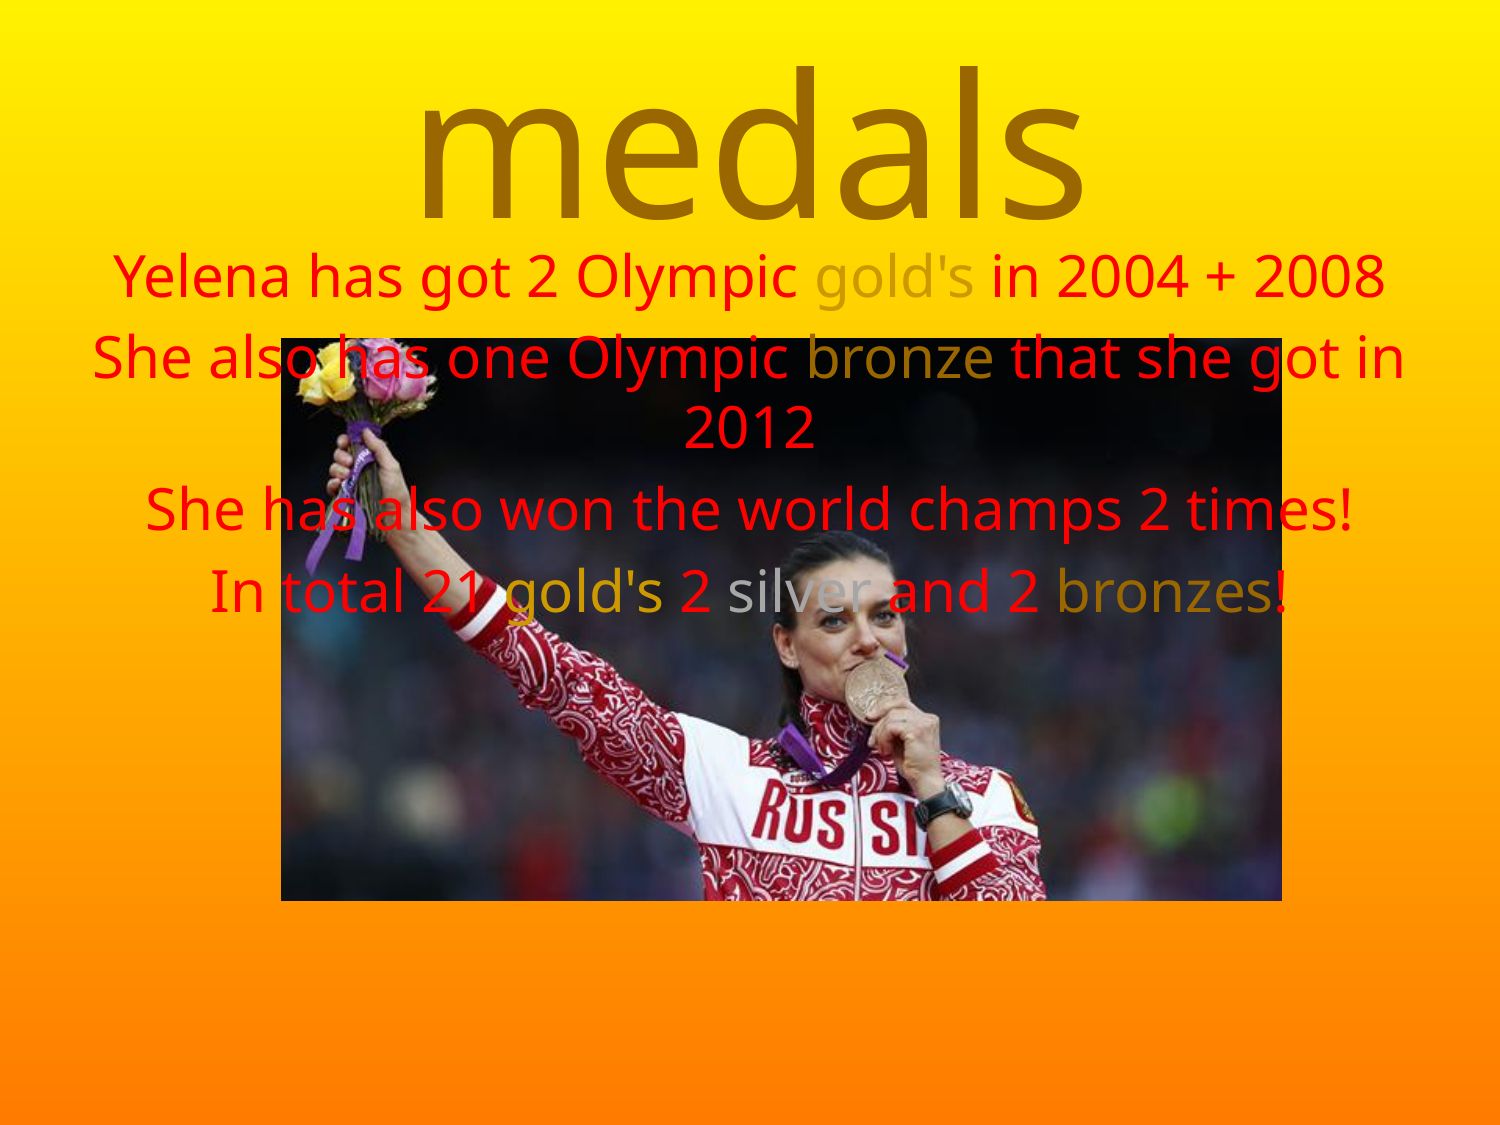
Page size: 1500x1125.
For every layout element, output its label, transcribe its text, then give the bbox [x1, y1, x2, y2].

list Yelena has got 2 Olympic gold's in 2004 + 2008 She also has one Olympic bronze that she got in 2012 She has also won the world champs 2 times! In total 21 gold's 2 silver and 2 bronzes! [75, 231, 1425, 1005]
picture [280, 337, 1282, 901]
title medals [75, 45, 1425, 231]
